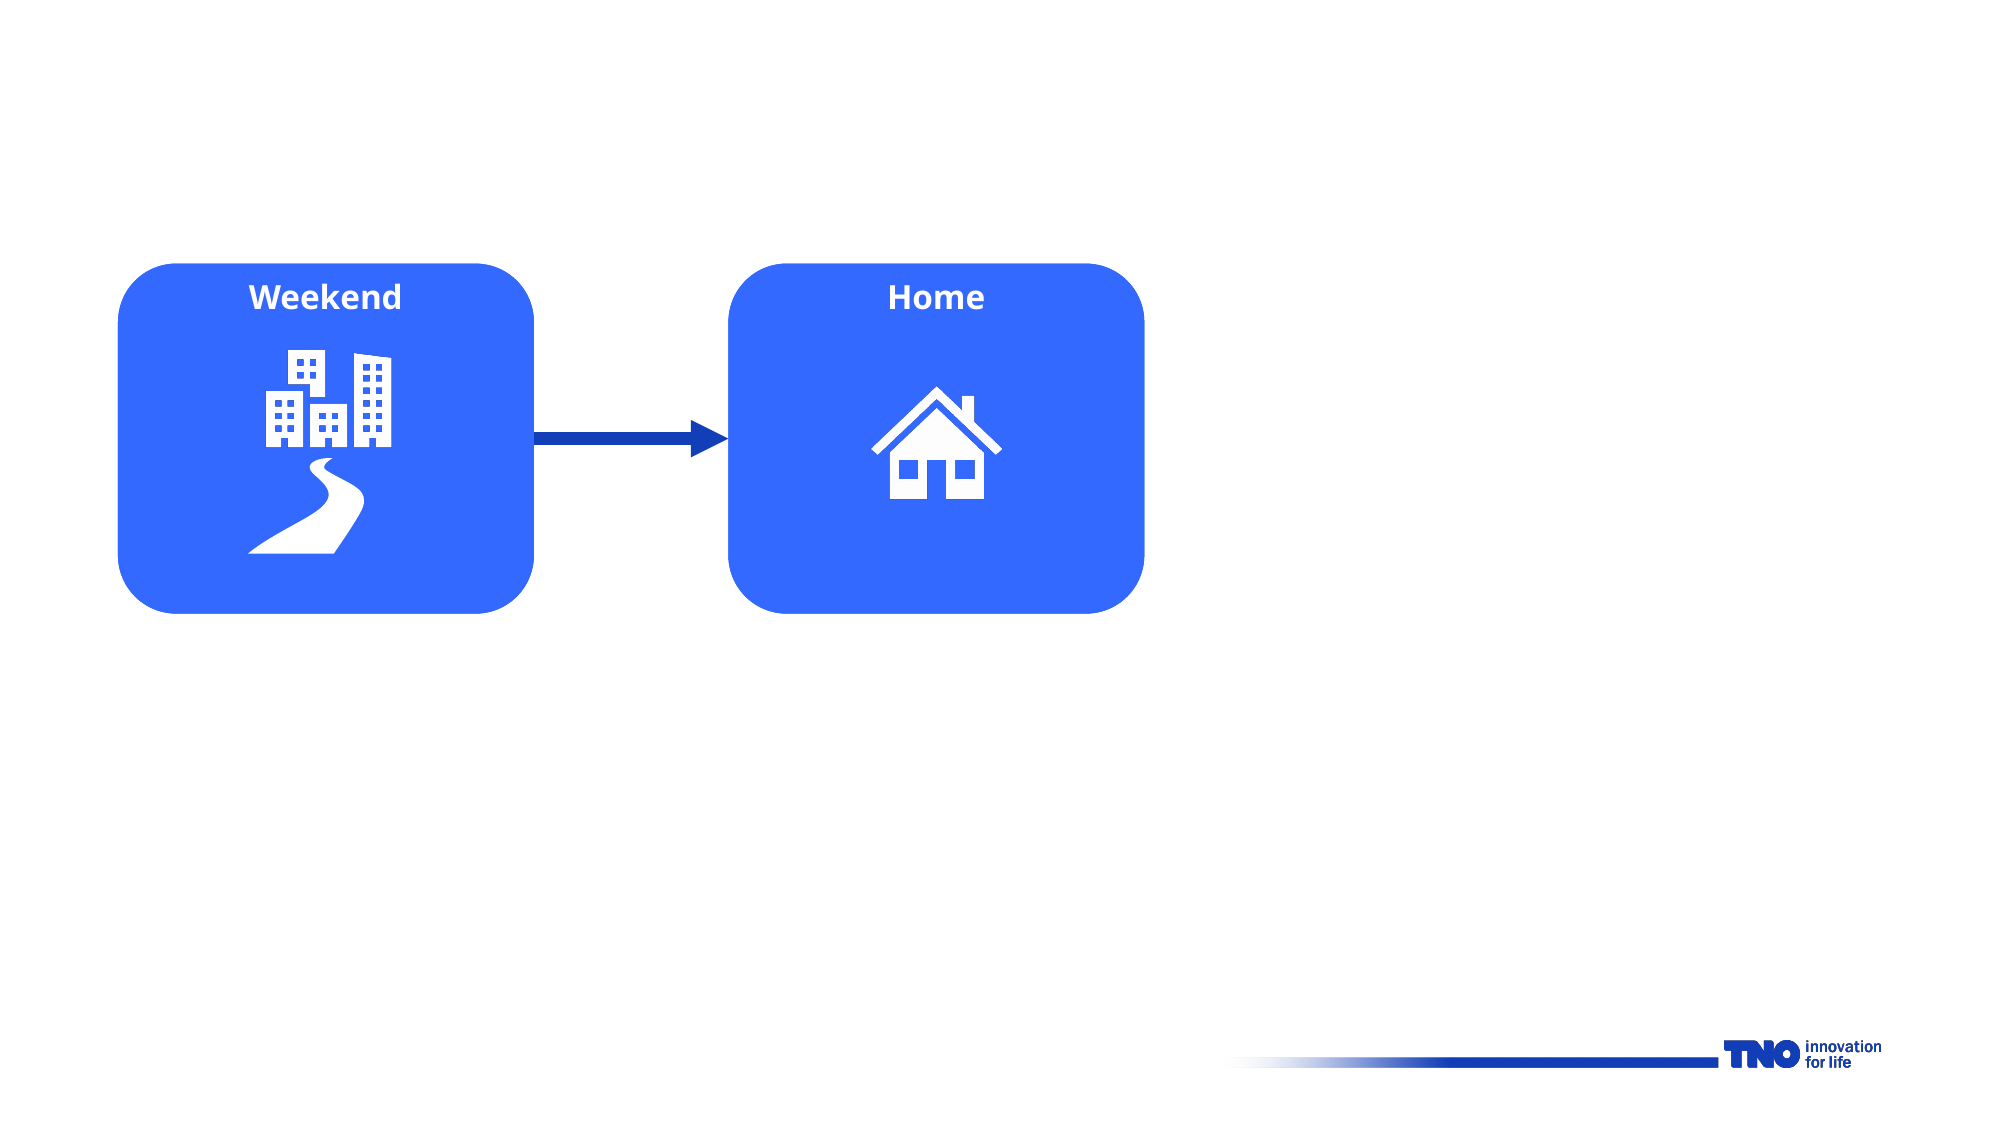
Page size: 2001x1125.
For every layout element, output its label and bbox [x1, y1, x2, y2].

text_box [117, 263, 534, 614]
picture [1222, 1040, 1882, 1068]
text_box [728, 263, 1145, 614]
